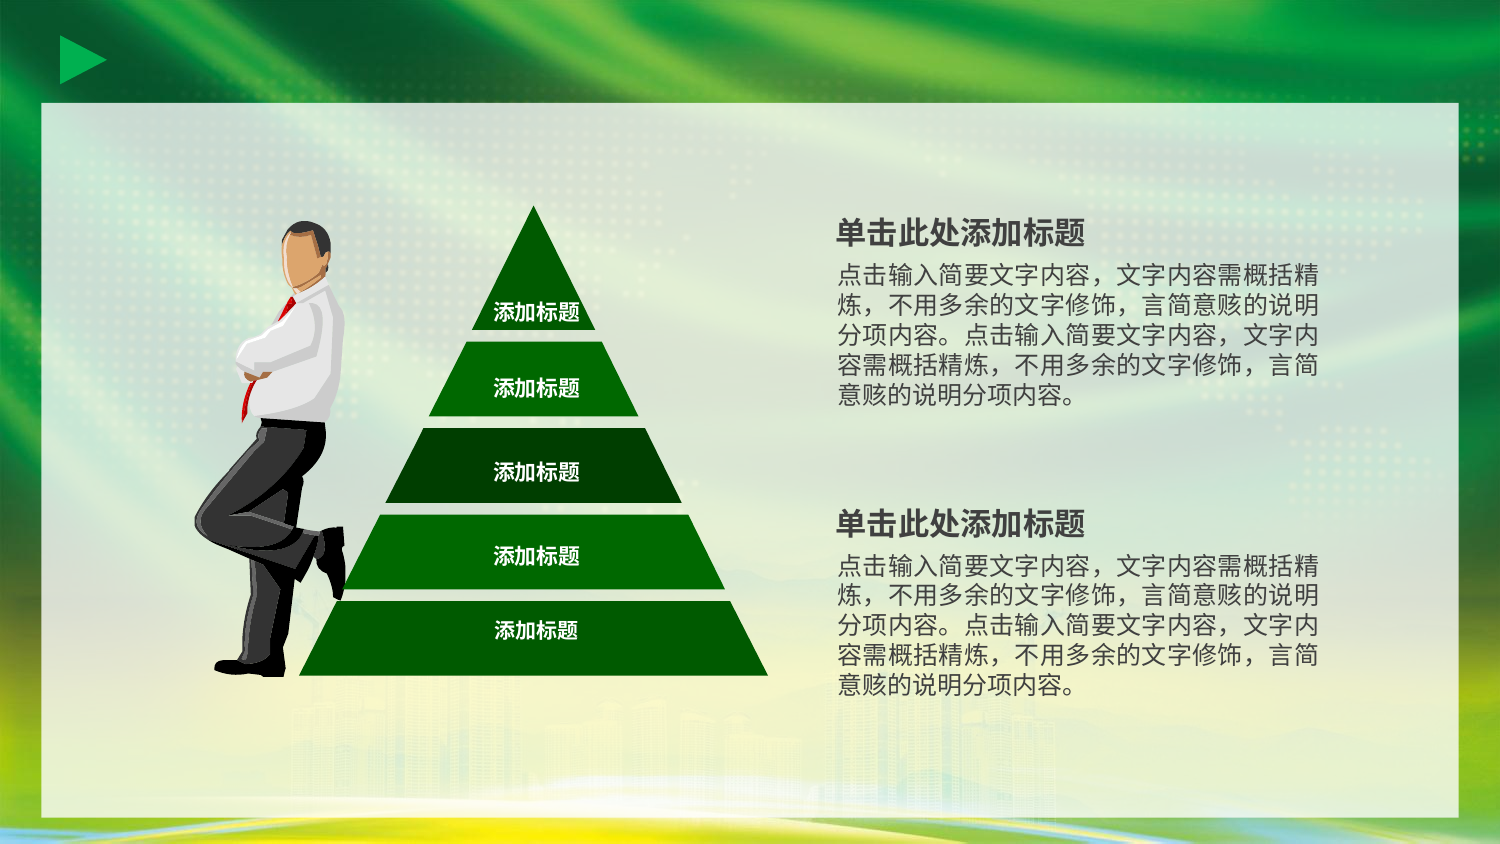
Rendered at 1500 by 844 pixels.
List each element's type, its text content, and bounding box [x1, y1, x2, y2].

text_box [428, 341, 639, 417]
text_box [342, 514, 725, 590]
text_box 单击此处添加标题 [820, 206, 1219, 259]
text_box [471, 205, 596, 333]
text_box 点击输入简要文字内容，文字内容需概括精炼，不用多余的文字修饰，言简意赅的说明分项内容。点击输入简要文字内容，文字内容需概括精炼，不用多余的文字修饰，言简意赅的说明分项内容。 [822, 252, 1335, 417]
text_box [385, 428, 682, 503]
picture [0, 0, 1500, 844]
text_box 点击输入简要文字内容，文字内容需概括精炼，不用多余的文字修饰，言简意赅的说明分项内容。点击输入简要文字内容，文字内容需概括精炼，不用多余的文字修饰，言简意赅的说明分项内容。 [822, 542, 1335, 707]
text_box 单击此处添加标题 [820, 496, 1219, 549]
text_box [346, 600, 769, 676]
